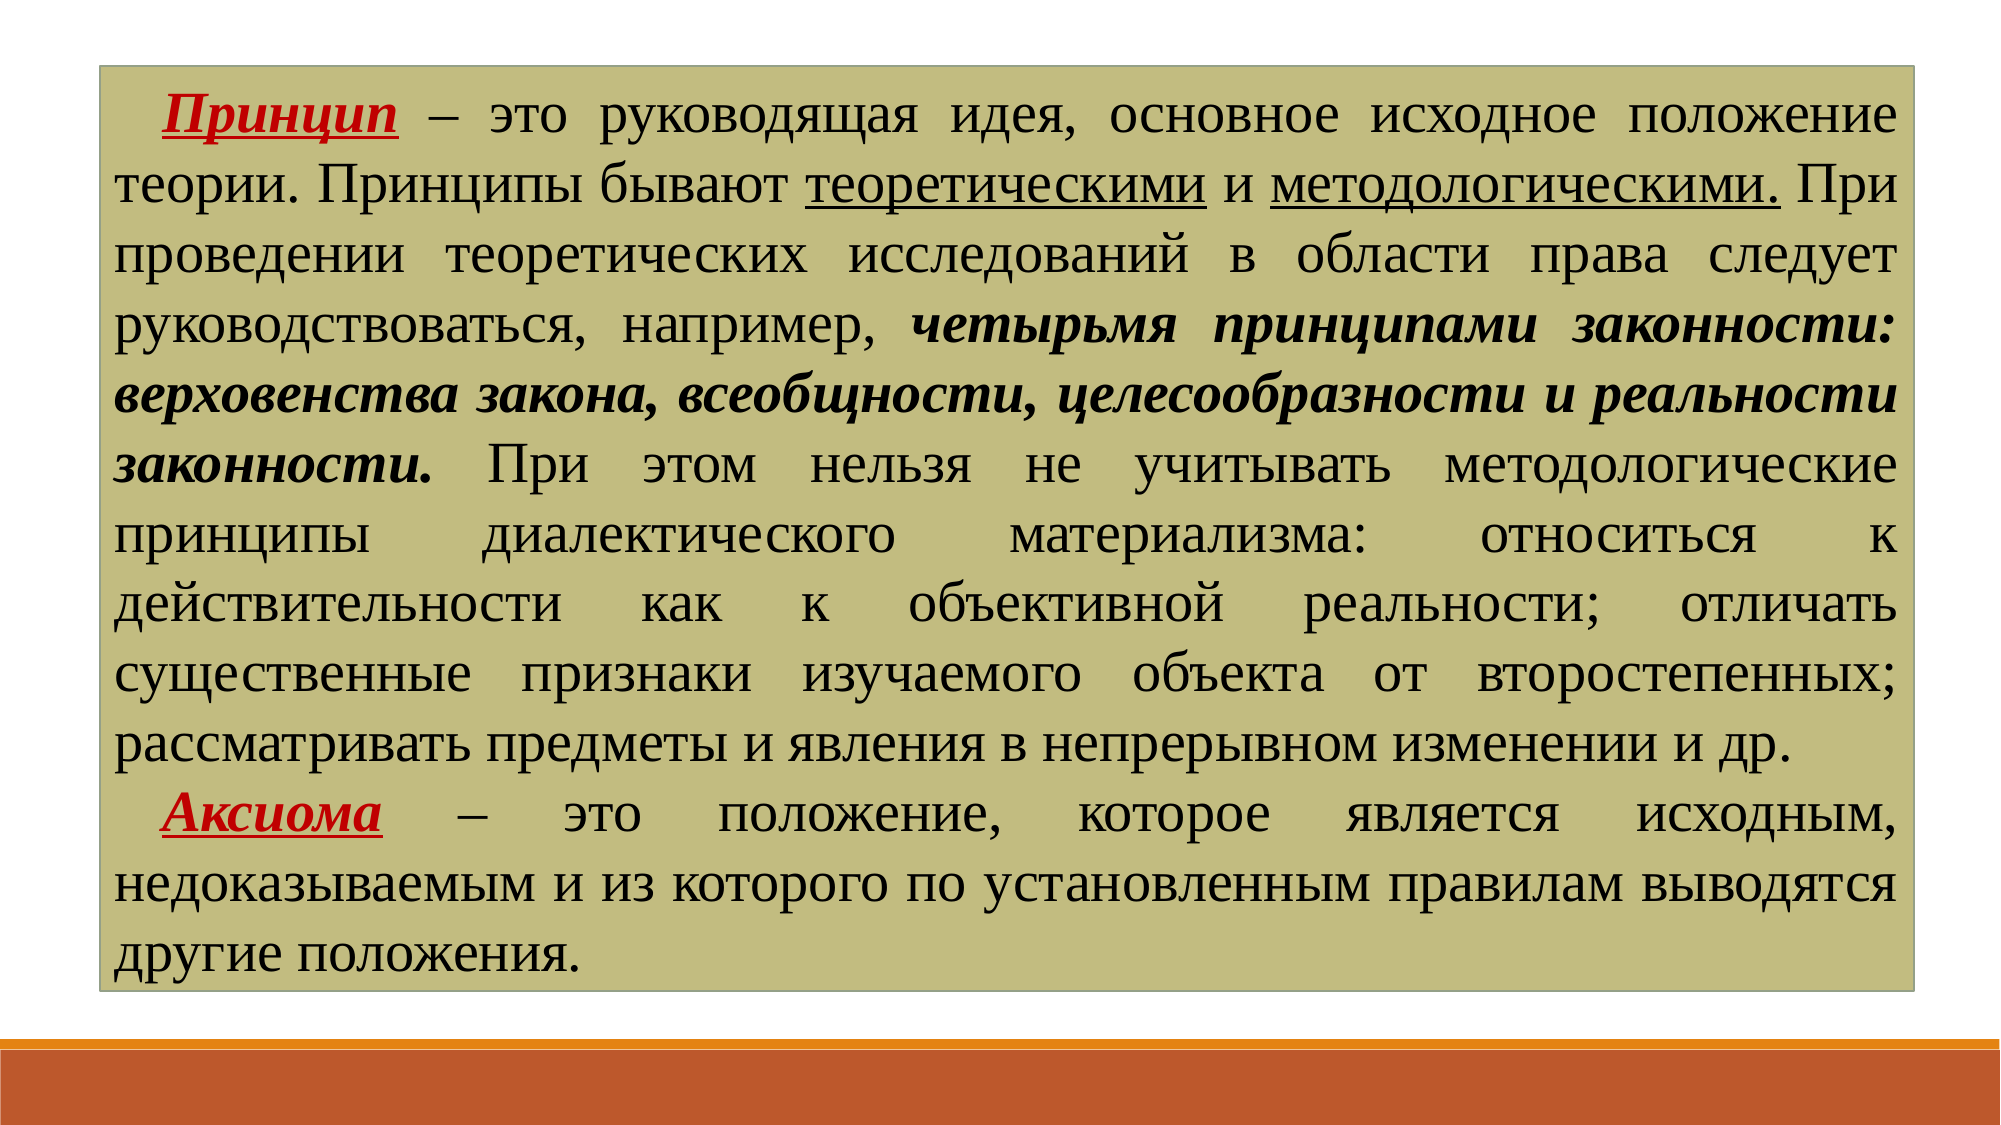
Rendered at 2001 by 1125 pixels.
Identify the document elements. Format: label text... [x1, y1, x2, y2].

text_box Принцип – это руководящая идея, основное исходное положение теории. Принципы бывают теоретическими и методологическими. При проведении теоретических исследований в области права следует руководствоваться, например, четырьмя принципами законности: верховенства закона, всеобщности, целесообразности и реальности законности. При этом нельзя не учитывать методологические принципы диалектического материализма: относиться к действительности как к объективной реальности; отличать существенные признаки изучаемого объекта от второстепенных; рассматривать предметы и явления в непрерывном изменении и др. Аксиома – это положение, которое является исходным, недоказываемым и из которого по установленным правилам выводятся другие положения. [99, 65, 1915, 992]
